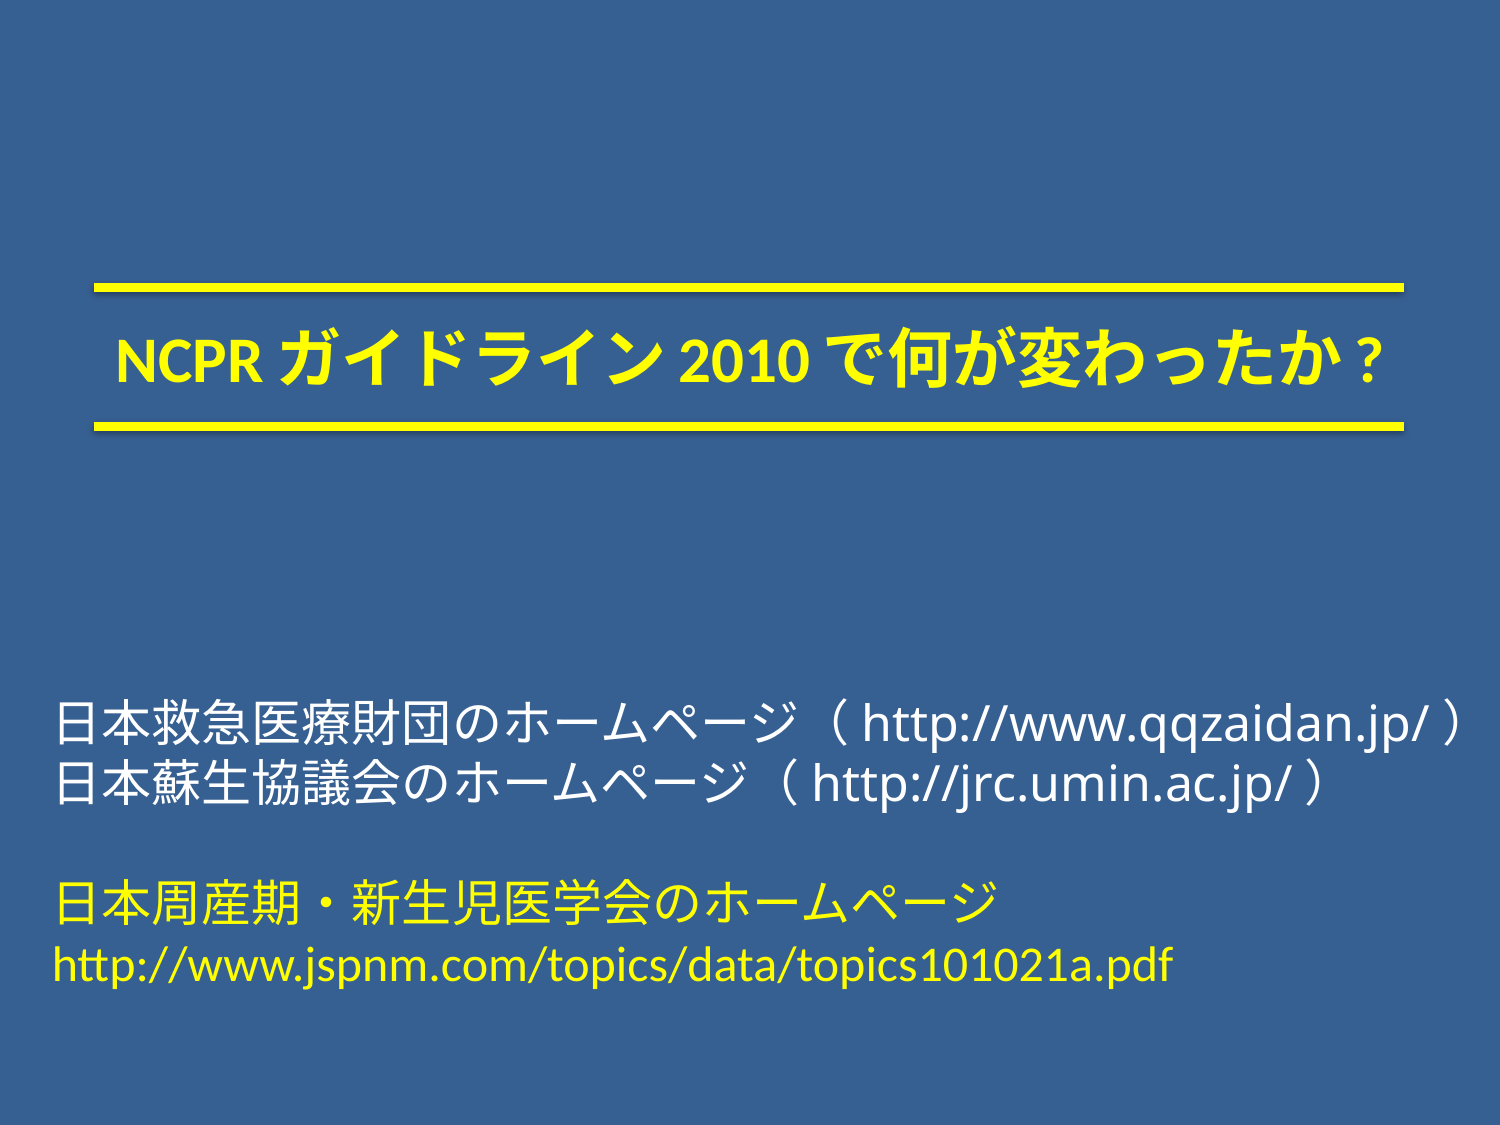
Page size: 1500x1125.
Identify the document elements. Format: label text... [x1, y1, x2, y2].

text_box 日本救急医療財団のホームページ（http://www.qqzaidan.jp/） 日本蘇生協議会のホームページ（http://jrc.umin.ac.jp/） 日本周産期・新生児医学会のホームページ http://www.jspnm.com/topics/data/topics101021a.pdf [37, 683, 1500, 999]
title NCPRガイドライン2010で何が変わったか? [37, 287, 1463, 425]
